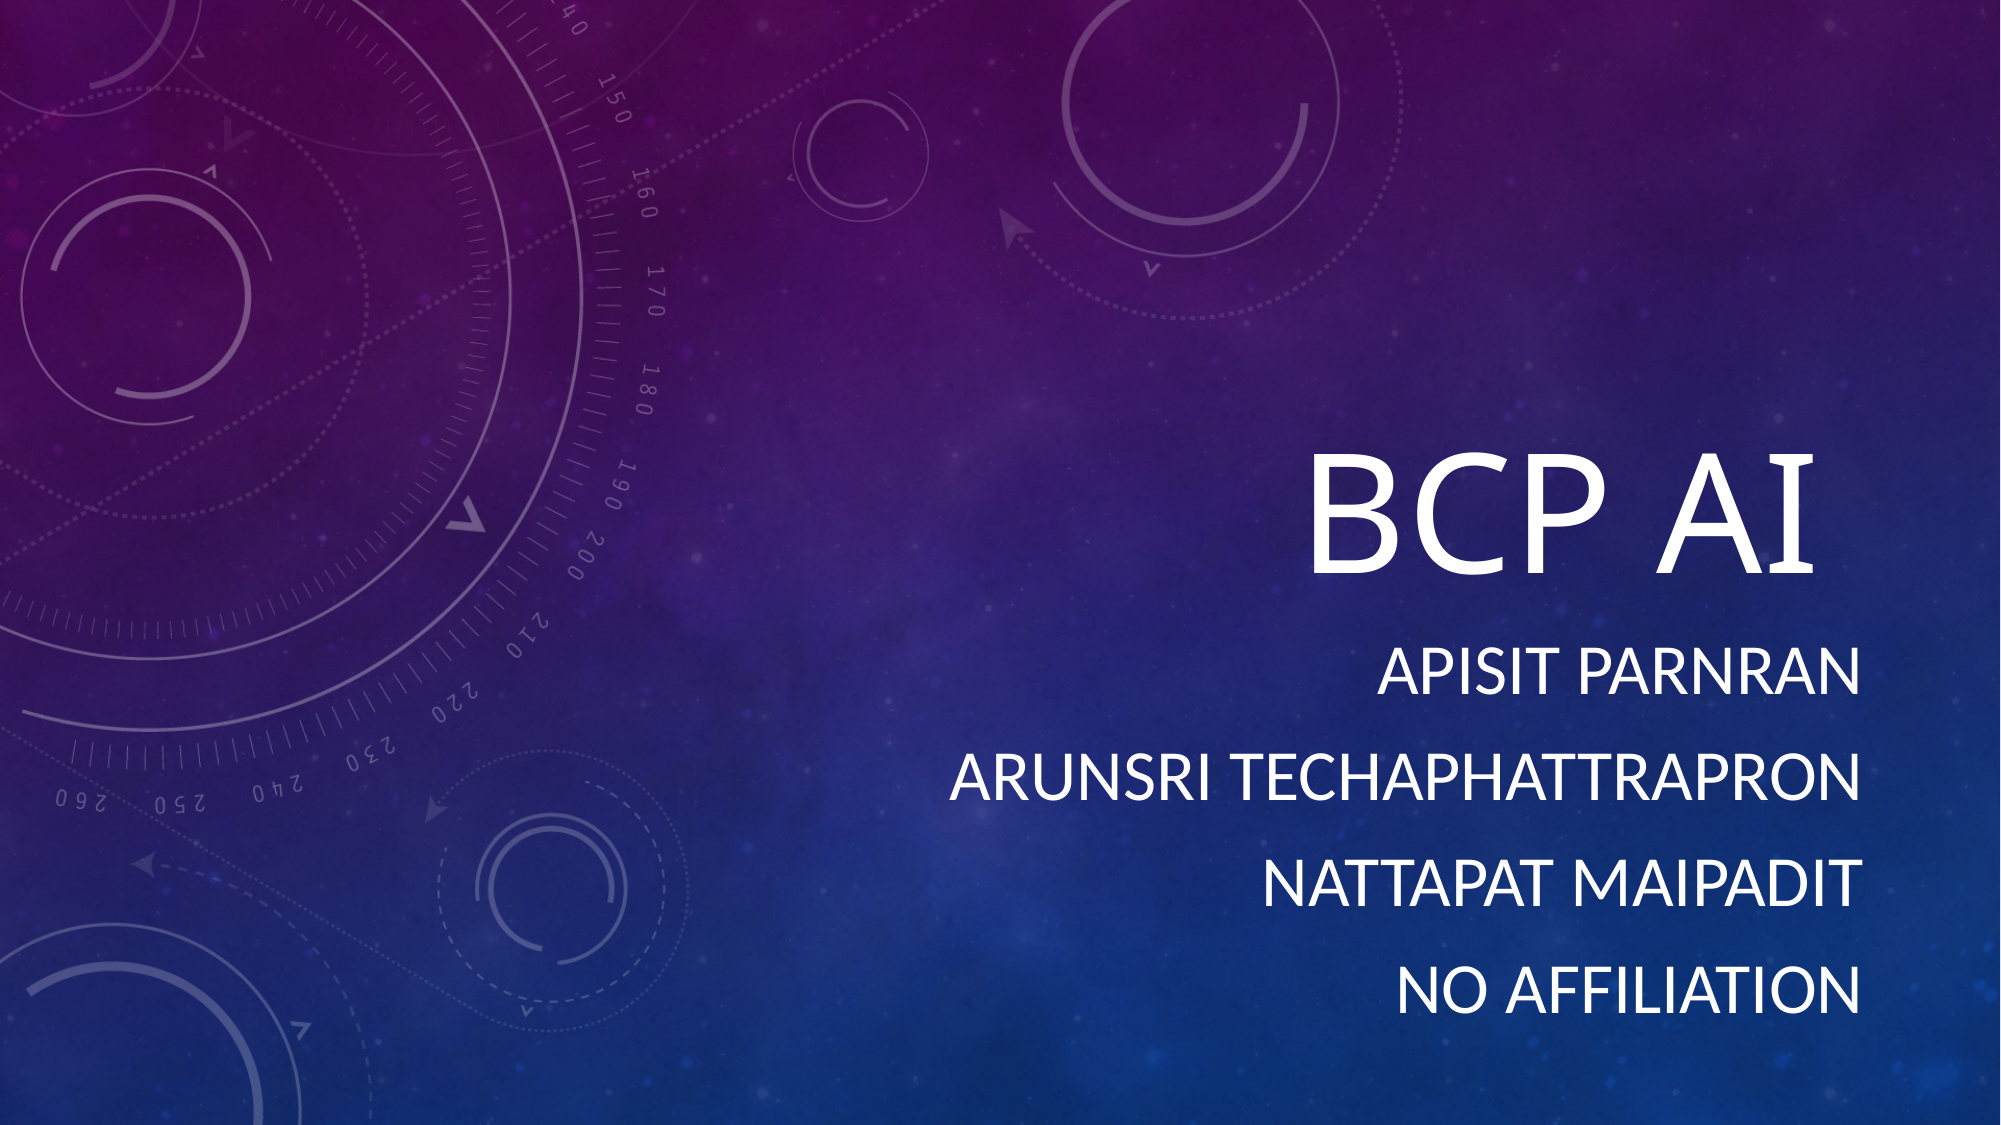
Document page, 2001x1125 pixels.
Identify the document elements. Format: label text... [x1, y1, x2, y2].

title BCP AI [697, 217, 1879, 614]
subtitle Apisit parnran Arunsri techaphattrapron Nattapat maipadit NO Affiliation [697, 614, 1879, 1039]
picture [0, 0, 2001, 1125]
